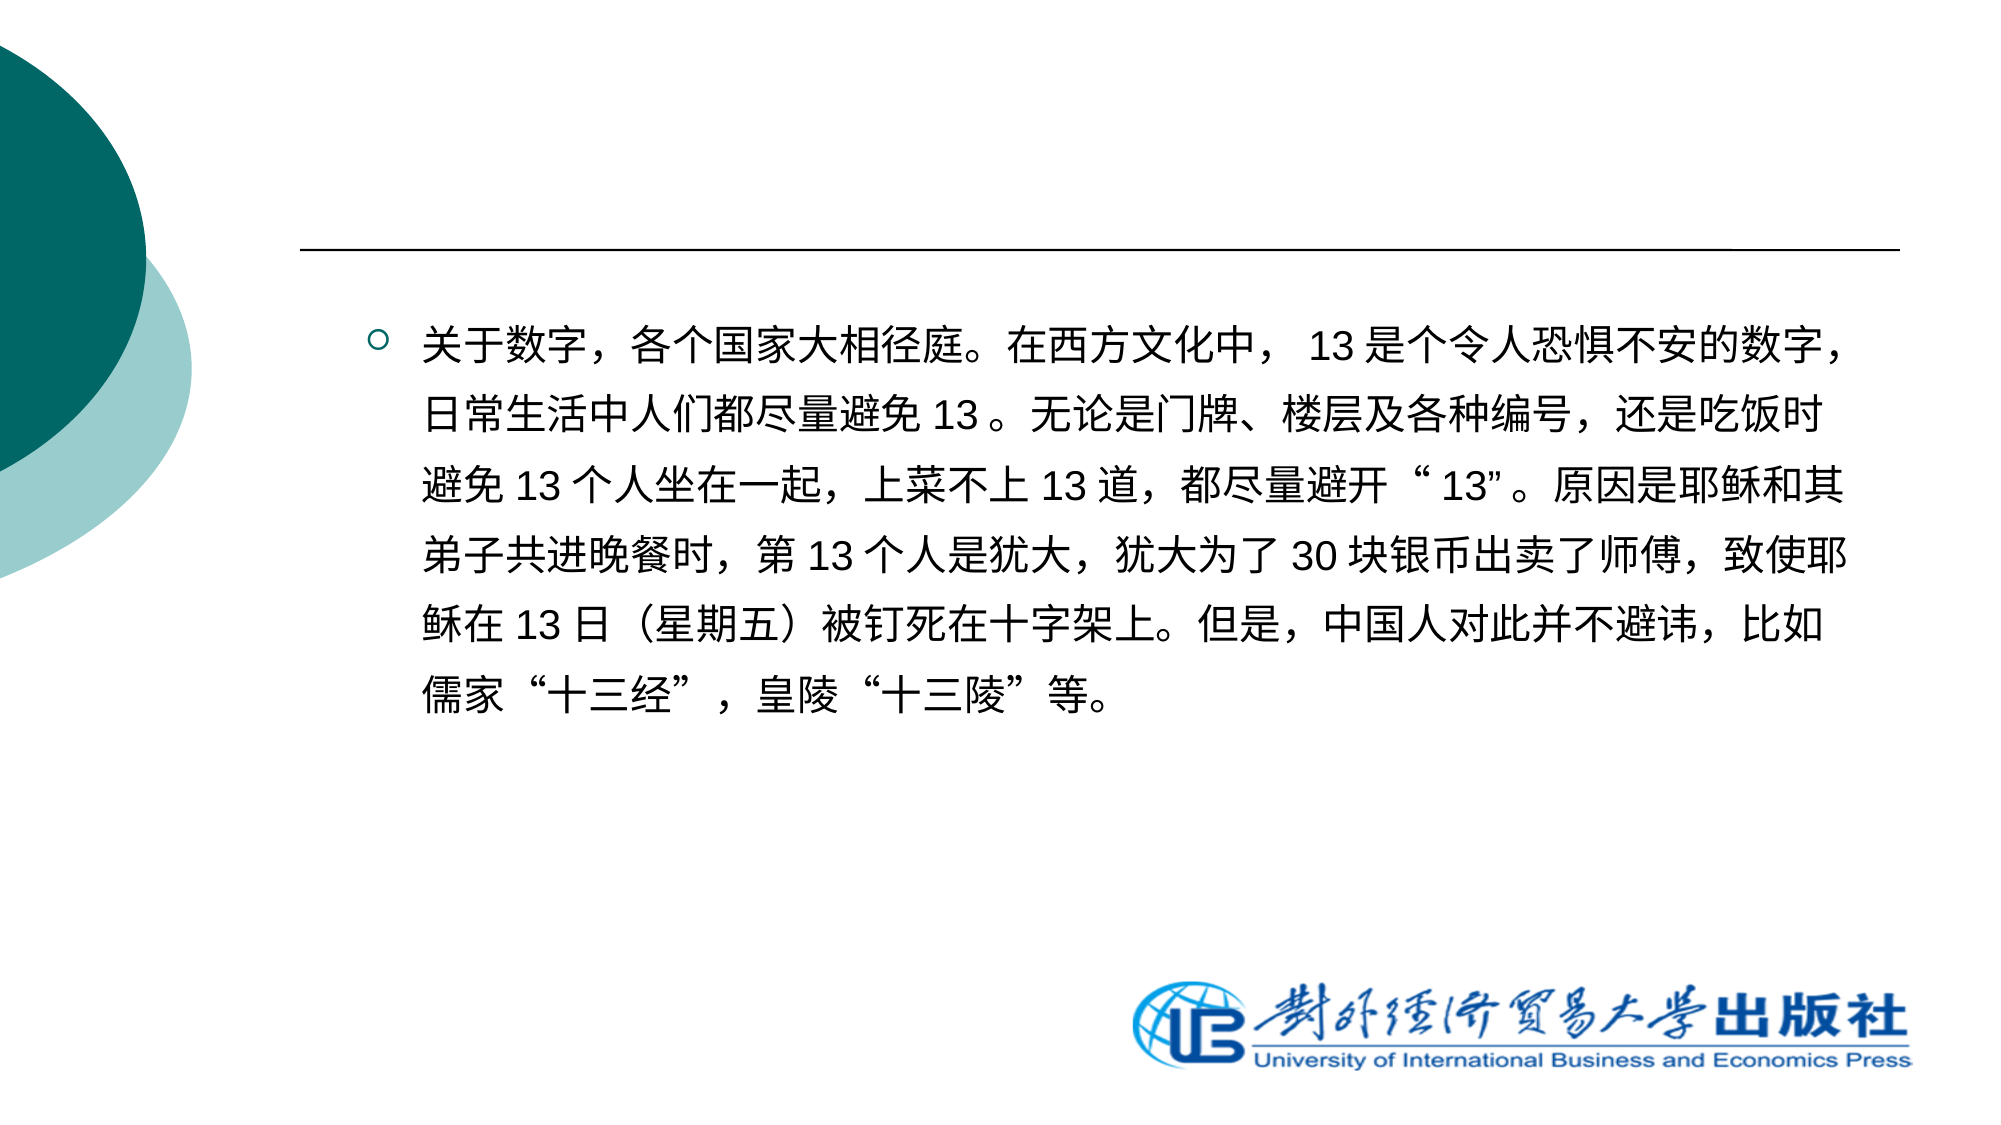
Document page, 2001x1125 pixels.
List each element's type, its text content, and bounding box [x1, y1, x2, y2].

picture [1054, 922, 2000, 1125]
list 关于数字，各个国家大相径庭。在西方文化中，13是个令人恐惧不安的数字，日常生活中人们都尽量避免13。无论是门牌、楼层及各种编号，还是吃饭时避免13个人坐在一起，上菜不上13道，都尽量避开“13”。原因是耶稣和其弟子共进晚餐时，第13个人是犹大，犹大为了30块银币出卖了师傅，致使耶稣在13日（星期五）被钉死在十字架上。但是，中国人对此并不避讳，比如儒家“十三经”，皇陵“十三陵”等。 [350, 290, 1876, 847]
